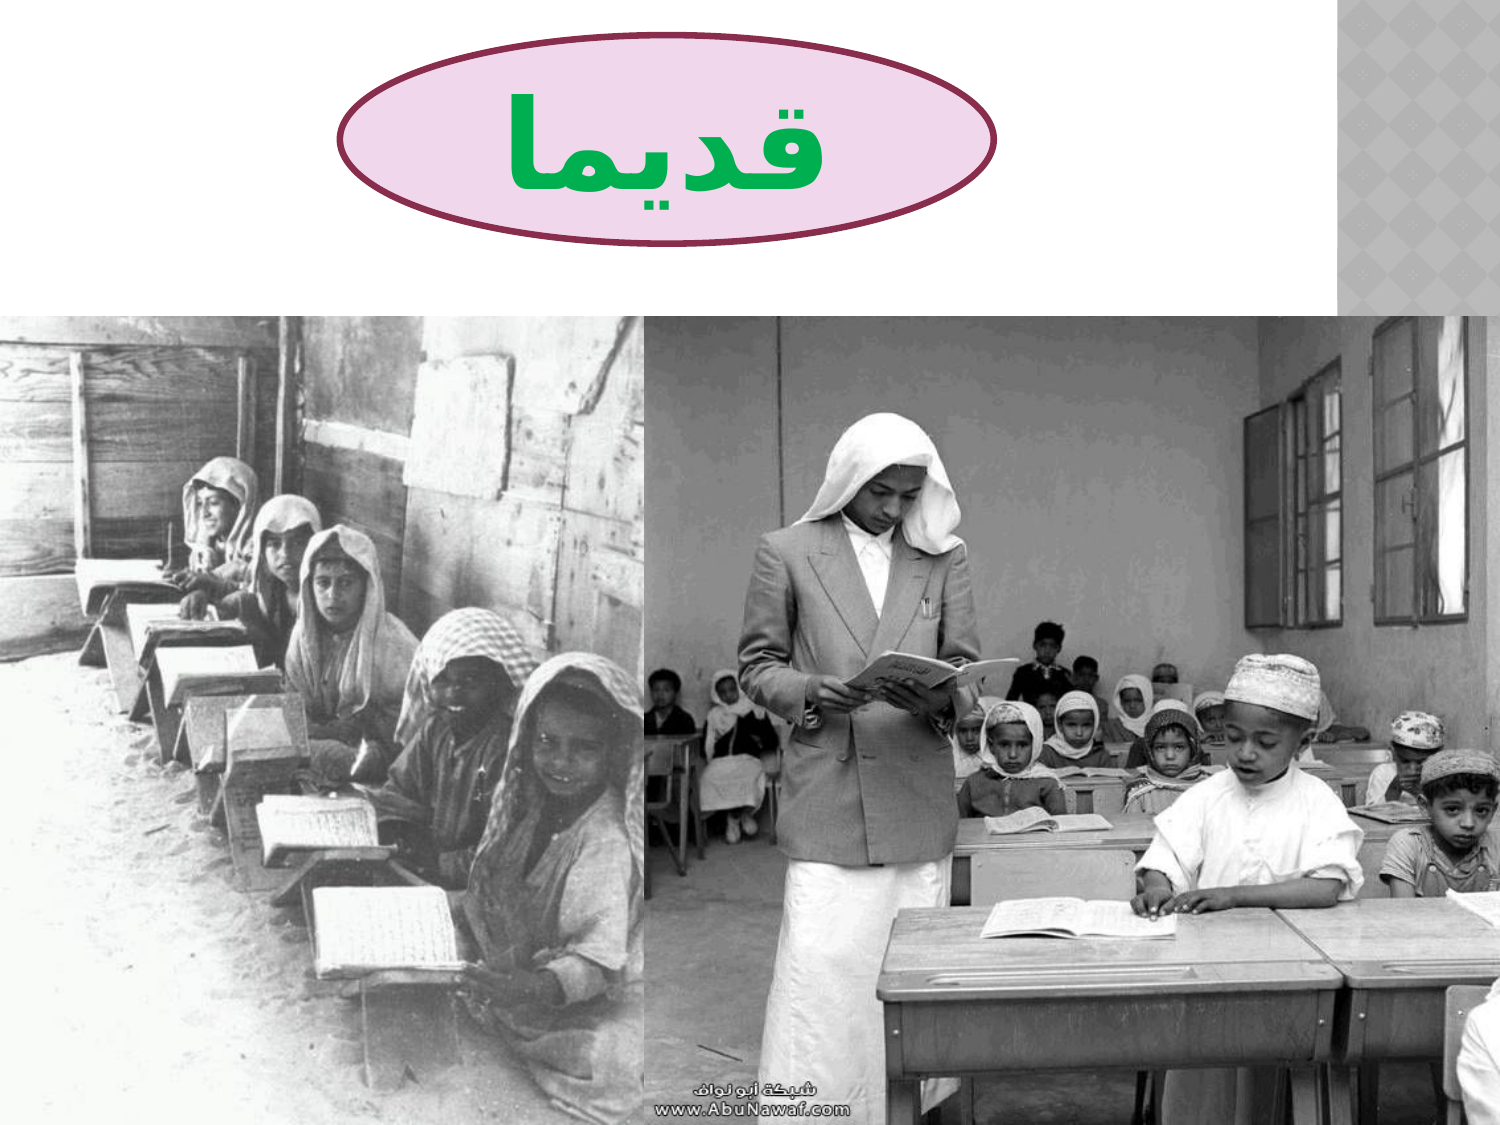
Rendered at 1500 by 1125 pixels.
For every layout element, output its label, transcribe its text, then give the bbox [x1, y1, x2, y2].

text_box قديما [336, 31, 998, 247]
picture [644, 315, 1500, 1125]
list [0, 315, 643, 1125]
